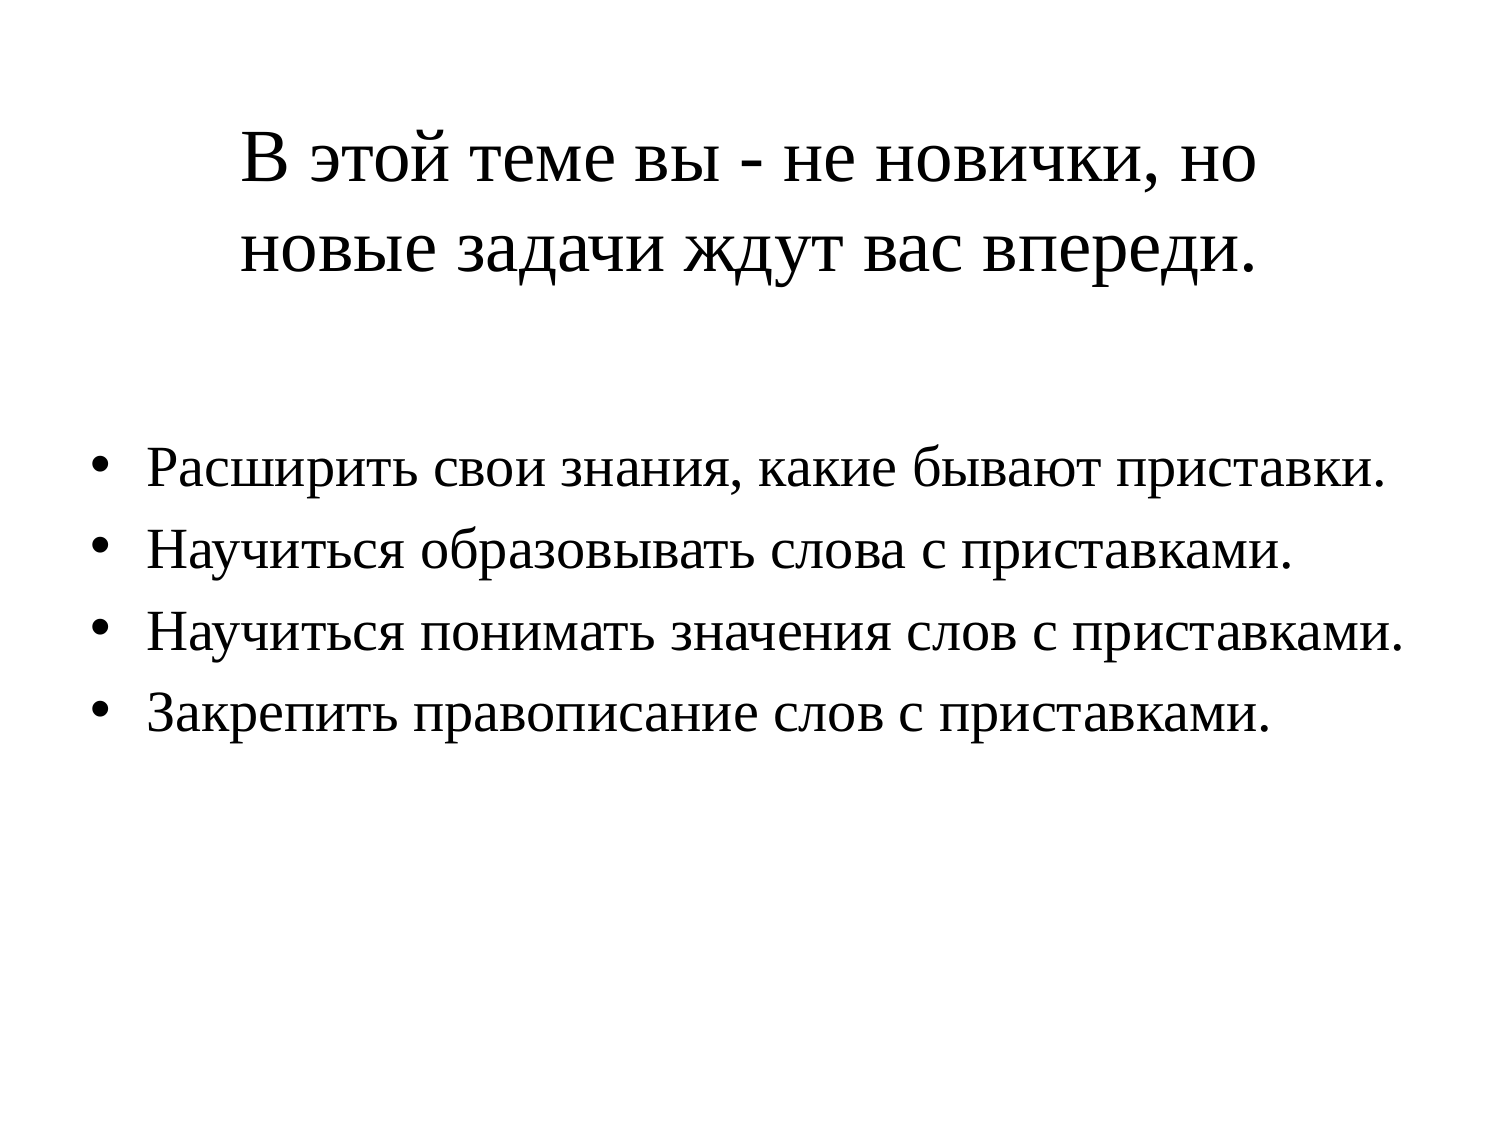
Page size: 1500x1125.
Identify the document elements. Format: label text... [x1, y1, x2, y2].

title В этой теме вы - не новички, но новые задачи ждут вас впереди. [75, 90, 1425, 303]
list Расширить свои знания, какие бывают приставки. Научиться образовывать слова с приставками. Научиться понимать значения слов с приставками. Закрепить правописание слов с приставками. [75, 420, 1425, 870]
